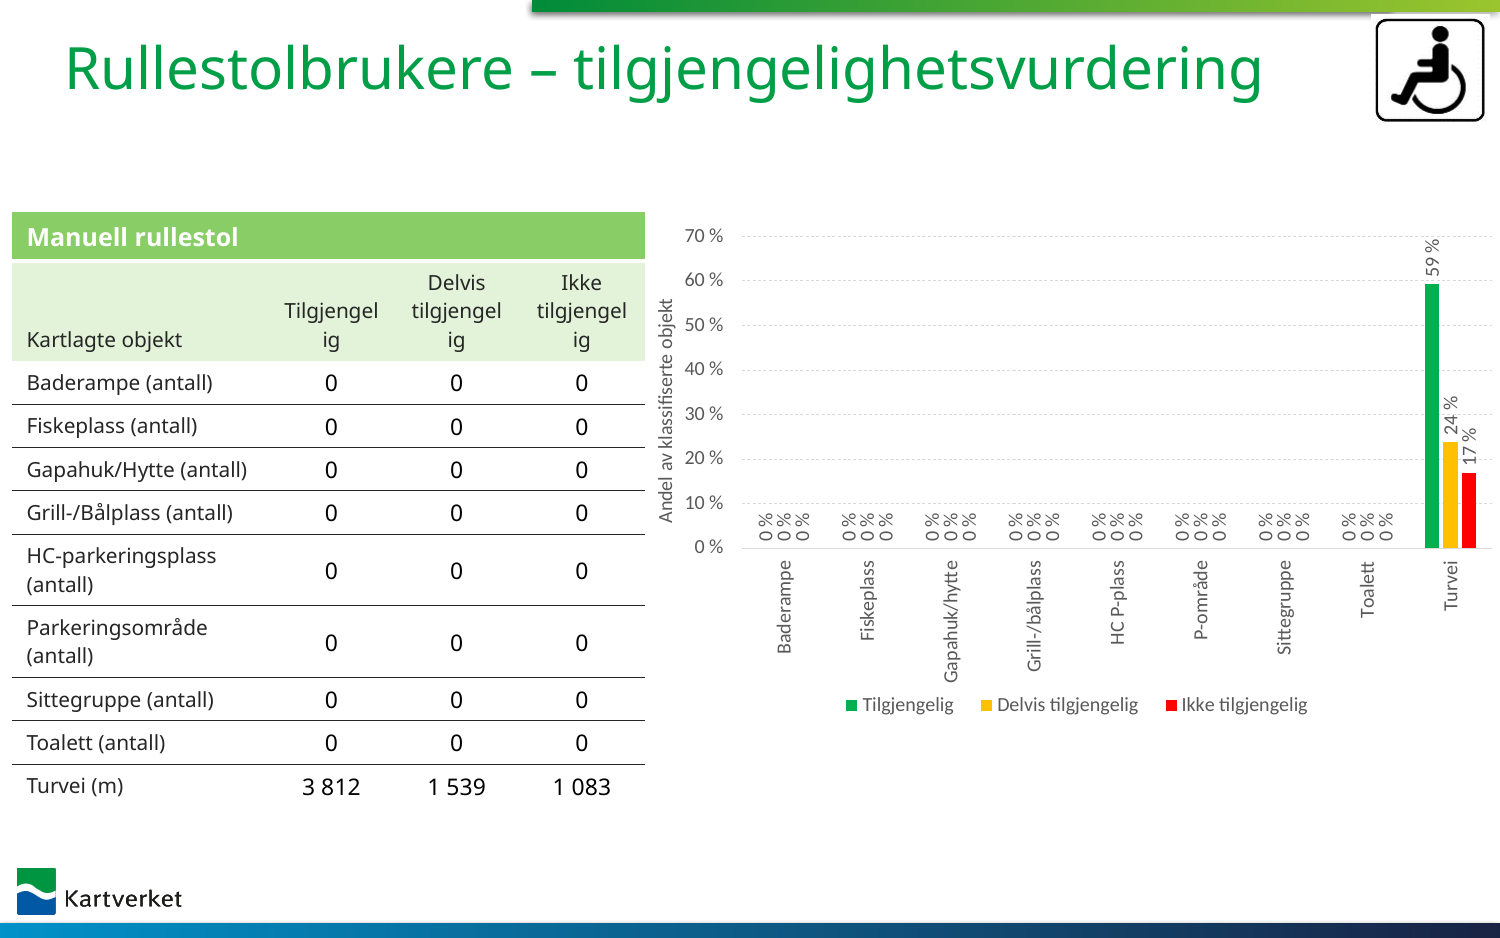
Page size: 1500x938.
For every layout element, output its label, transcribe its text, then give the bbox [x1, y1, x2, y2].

table_cell 0 [394, 678, 519, 720]
picture [1371, 13, 1491, 127]
table_cell 0 [394, 721, 519, 764]
table_cell 0 [519, 448, 638, 490]
table_cell Grill-/Bålplass (antall) [12, 491, 269, 534]
table_cell 0 [269, 606, 394, 677]
table_cell 0 [519, 721, 645, 764]
table_cell 0 [269, 535, 394, 605]
text_box Rullestolbrukere – tilgjengelighetsvurdering [49, 12, 1372, 109]
table_header Manuell rullestol [12, 212, 645, 259]
table_cell 1 539 [394, 765, 519, 807]
table_cell 1 083 [519, 765, 645, 807]
table_cell Tilgjengelig [269, 263, 394, 361]
table_cell 0 [519, 405, 638, 447]
table_cell HC-parkeringsplass (antall) [12, 535, 269, 605]
table_cell Gapahuk/Hytte (antall) [12, 448, 269, 490]
table_cell Delvis tilgjengelig [394, 263, 519, 361]
table_cell 0 [269, 448, 394, 490]
table_cell 0 [519, 535, 638, 605]
table_cell 0 [394, 361, 519, 404]
table_cell 0 [394, 606, 519, 677]
table_cell 0 [269, 361, 394, 404]
table_cell 0 [269, 491, 394, 534]
picture [643, 218, 1500, 728]
table_cell 0 [394, 448, 519, 490]
table_cell Parkeringsområde (antall) [12, 606, 269, 677]
table_cell 0 [269, 721, 394, 764]
table_cell Toalett (antall) [12, 721, 269, 764]
table_cell Turvei (m) [12, 765, 269, 807]
table_cell Fiskeplass (antall) [12, 405, 269, 447]
table_cell 0 [269, 678, 394, 720]
table_cell 0 [269, 405, 394, 447]
table_cell 0 [394, 535, 519, 605]
table_cell 0 [519, 606, 638, 677]
table_cell Baderampe (antall) [12, 361, 269, 404]
table_cell 0 [394, 405, 519, 447]
table_cell 0 [519, 491, 638, 534]
table_cell 3 812 [269, 765, 394, 807]
table_cell Sittegruppe (antall) [12, 678, 269, 720]
table_cell 0 [519, 361, 638, 404]
table_cell Ikke tilgjengelig [519, 263, 638, 361]
table_cell 0 [519, 678, 638, 720]
table_cell Kartlagte objekt [12, 263, 269, 361]
table_cell 0 [394, 491, 519, 534]
